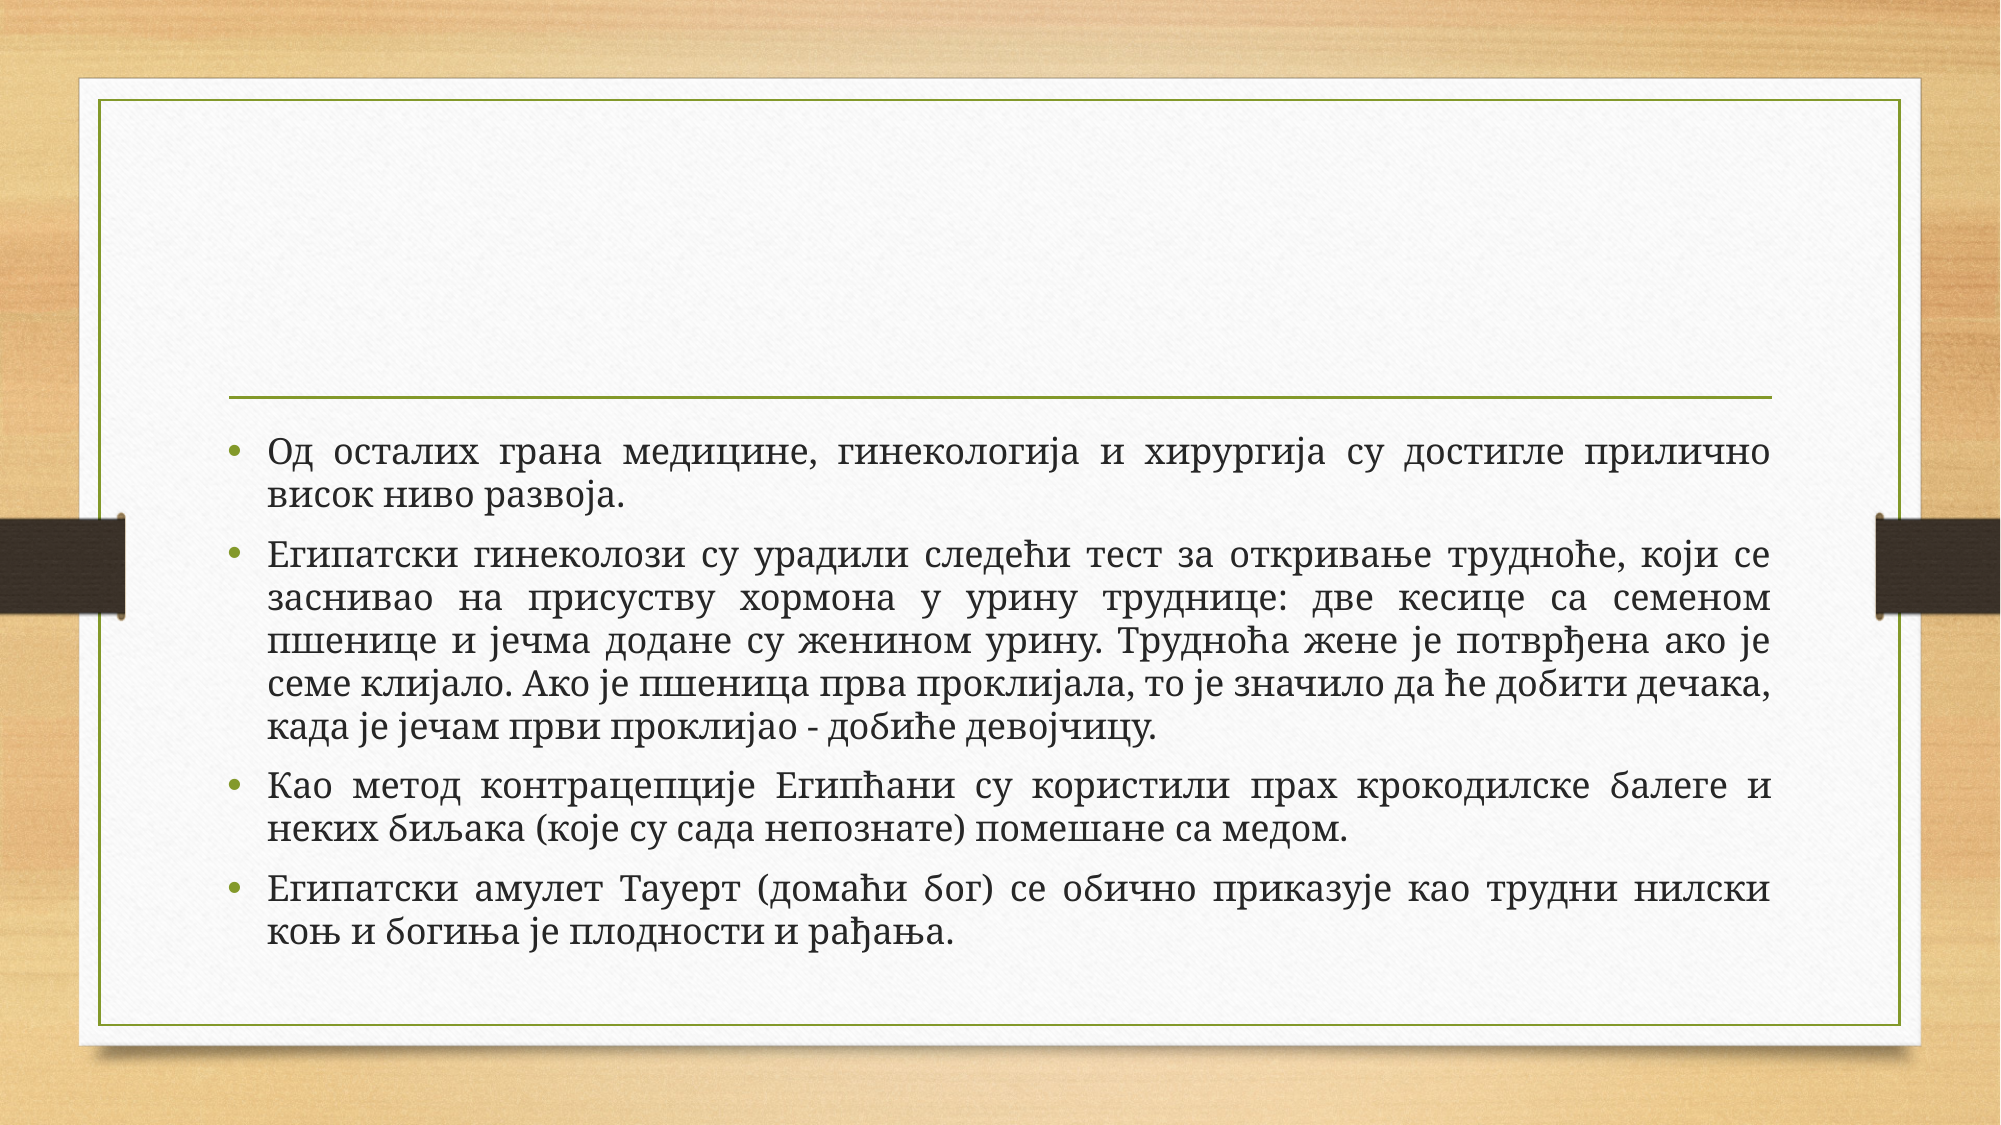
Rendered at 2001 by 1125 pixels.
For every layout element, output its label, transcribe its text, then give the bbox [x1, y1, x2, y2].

picture [0, 0, 2001, 1125]
list Од осталих грана медицине, гинекологија и хирургија су достигле прилично висок ниво развоја. Египатски гинеколози су урадили следећи тест за откривање трудноће, који се заснивао на присуству хормона у урину труднице: две кесице са семеном пшенице и јечма додане су женином урину. Трудноћа жене је потврђена ако је семе клијало. Ако је пшеница прва проклијала, то је значило да ће добити дечака, када је јечам први проклијао - добиће девојчицу. Као метод контрацепције Египћани су користили прах крокодилске балеге и неких биљака (које су сада непознате) помешане са медом. Египатски амулет Тауерт (домаћи бог) се обично приказује као трудни нилски коњ и богиња је плодности и рађања. [212, 362, 1788, 964]
